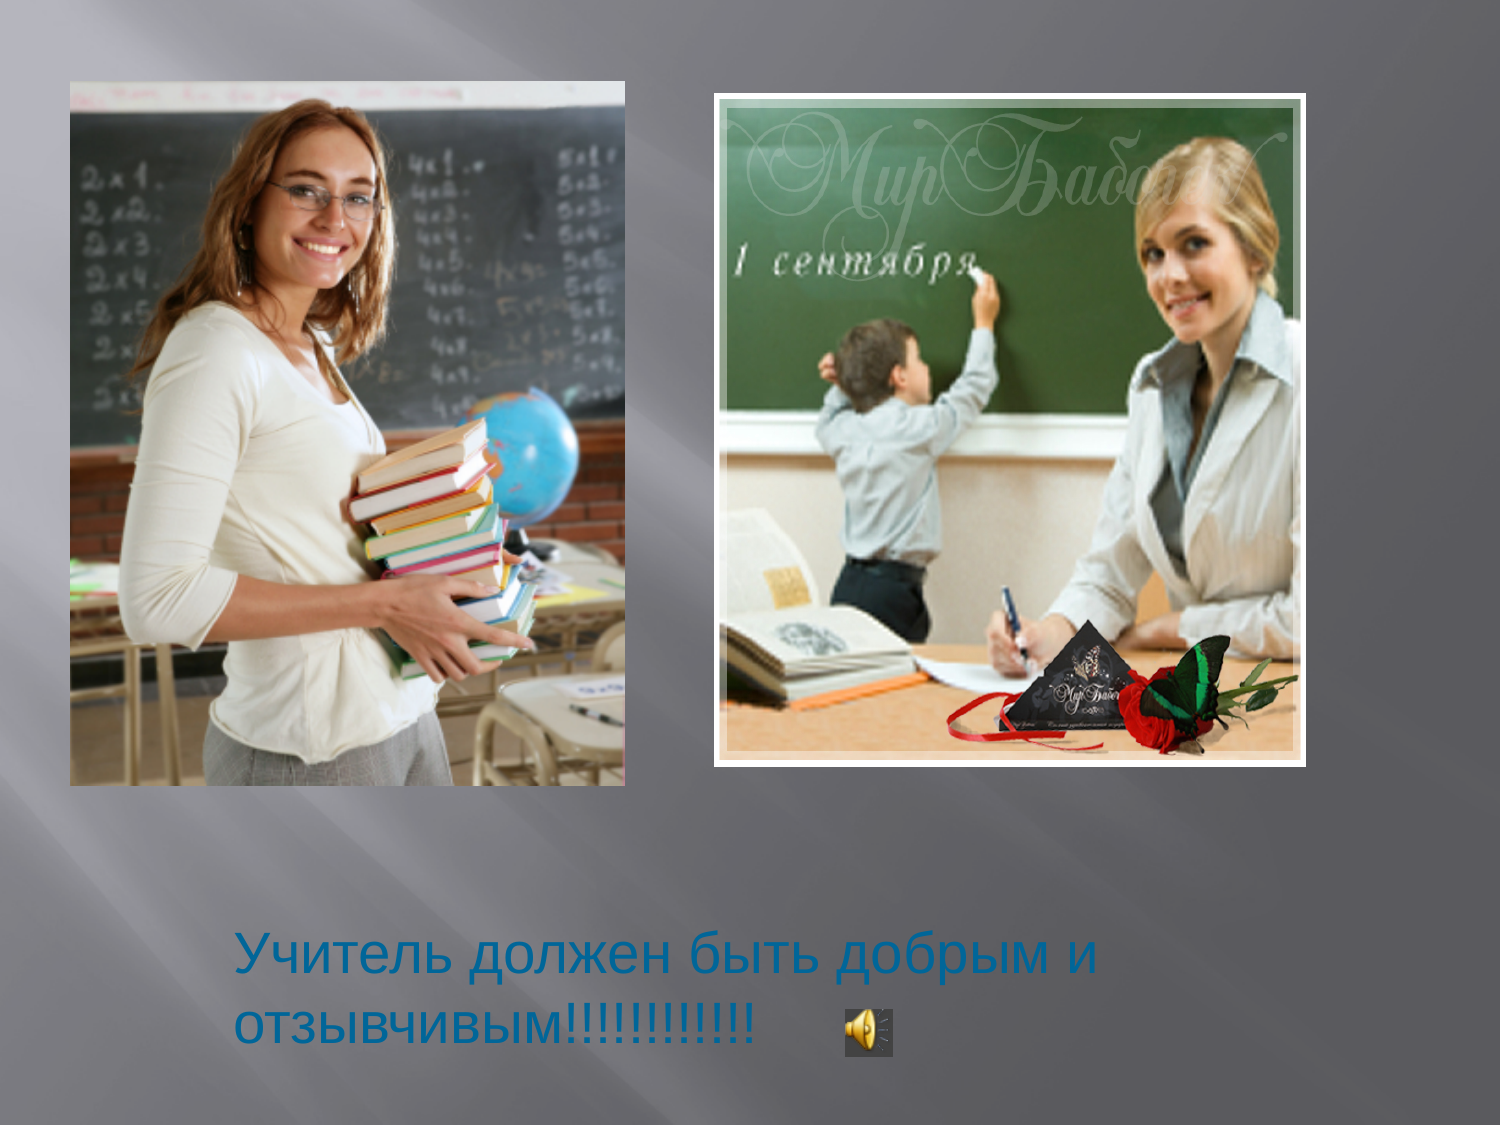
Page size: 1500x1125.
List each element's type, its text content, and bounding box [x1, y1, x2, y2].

picture [714, 93, 1306, 767]
text_box Учитель должен быть добрым и отзывчивым!!!!!!!!!!!! [218, 908, 1388, 1063]
picture [843, 1007, 895, 1059]
picture [70, 81, 626, 786]
